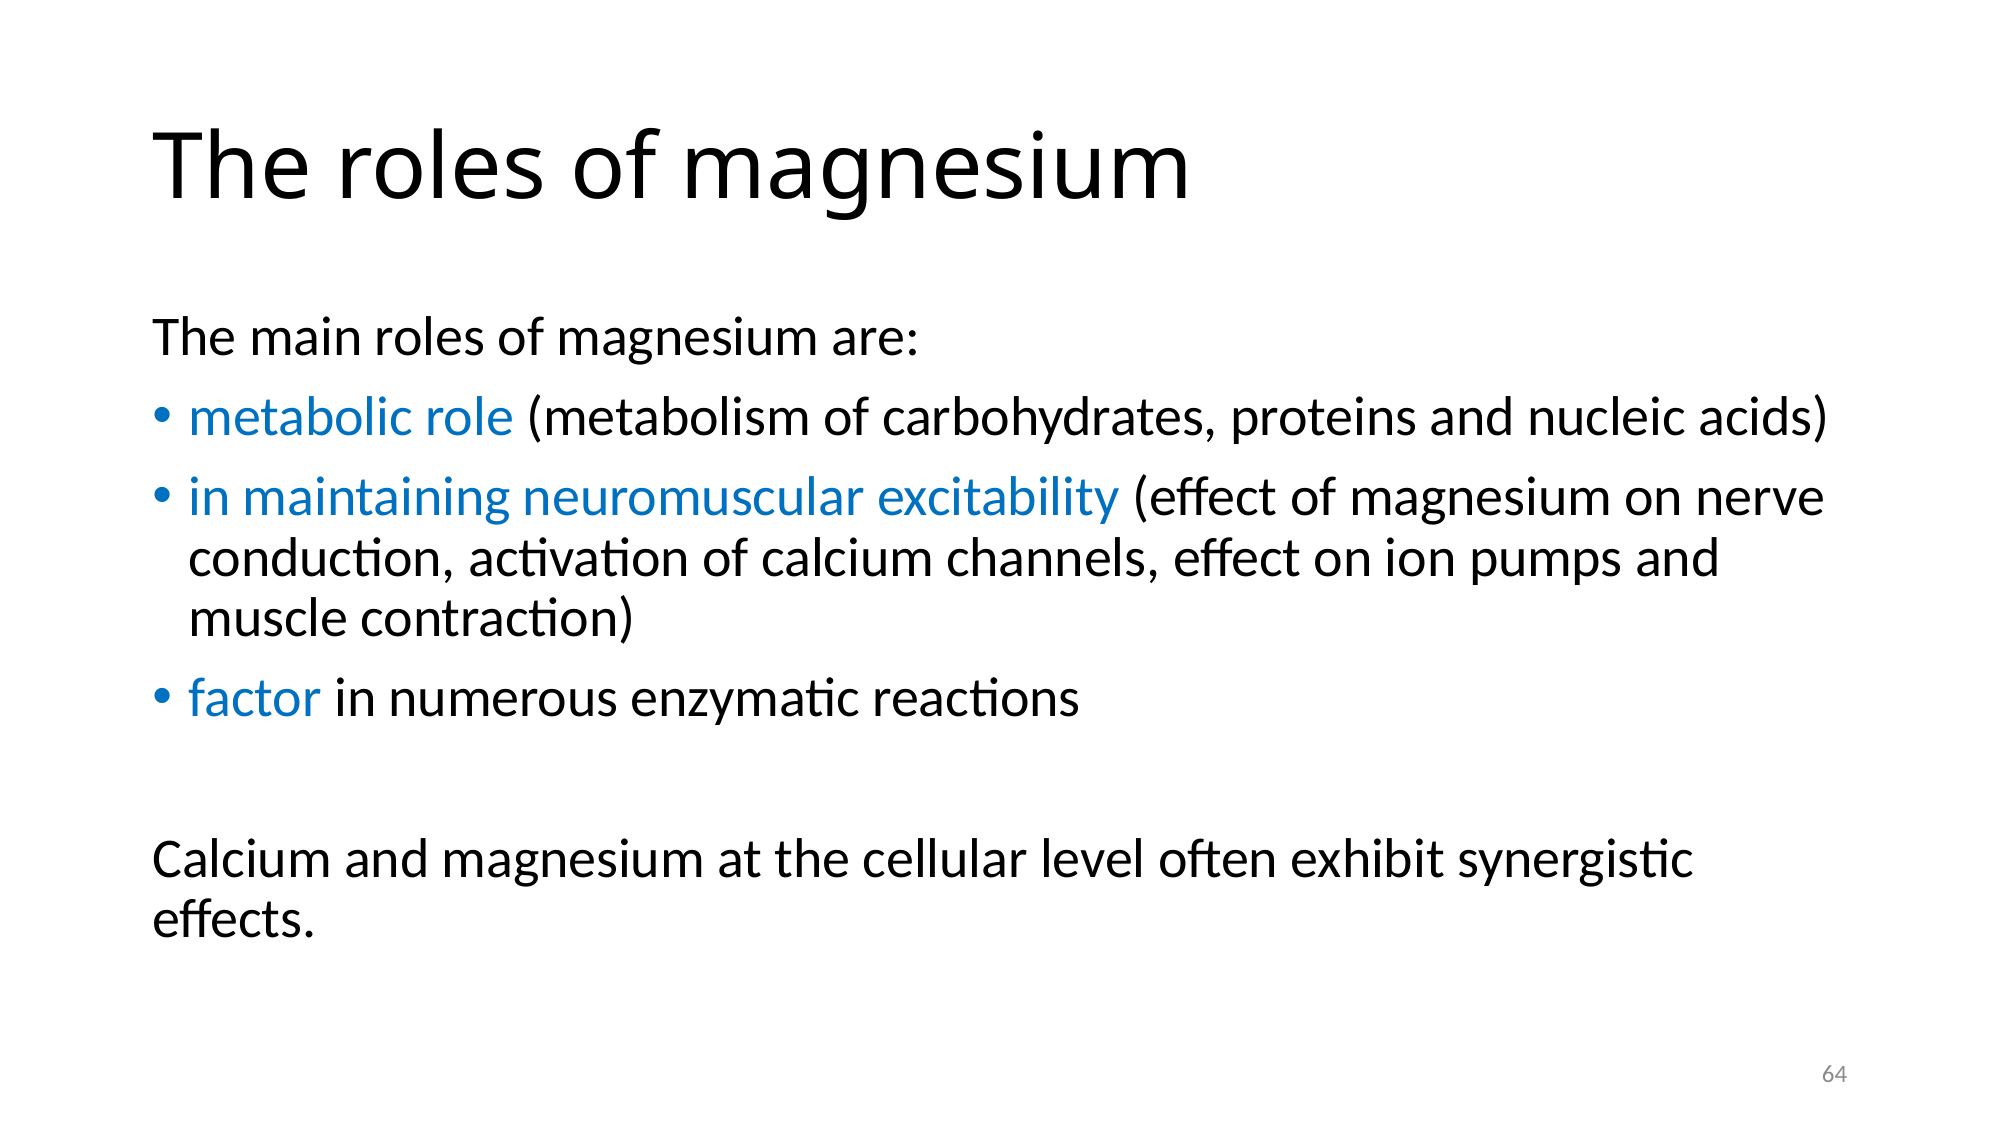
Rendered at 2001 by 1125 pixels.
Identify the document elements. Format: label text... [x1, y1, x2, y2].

title The roles of magnesium [137, 59, 1863, 278]
slide_number 64 [1412, 1042, 1863, 1103]
list The main roles of magnesium are: metabolic role (metabolism of carbohydrates, proteins and nucleic acids) in maintaining neuromuscular excitability (effect of magnesium on nerve conduction, activation of calcium channels, effect on ion pumps and muscle contraction) factor in numerous enzymatic reactions Calcium and magnesium at the cellular level often exhibit synergistic effects. [137, 299, 1863, 1014]
